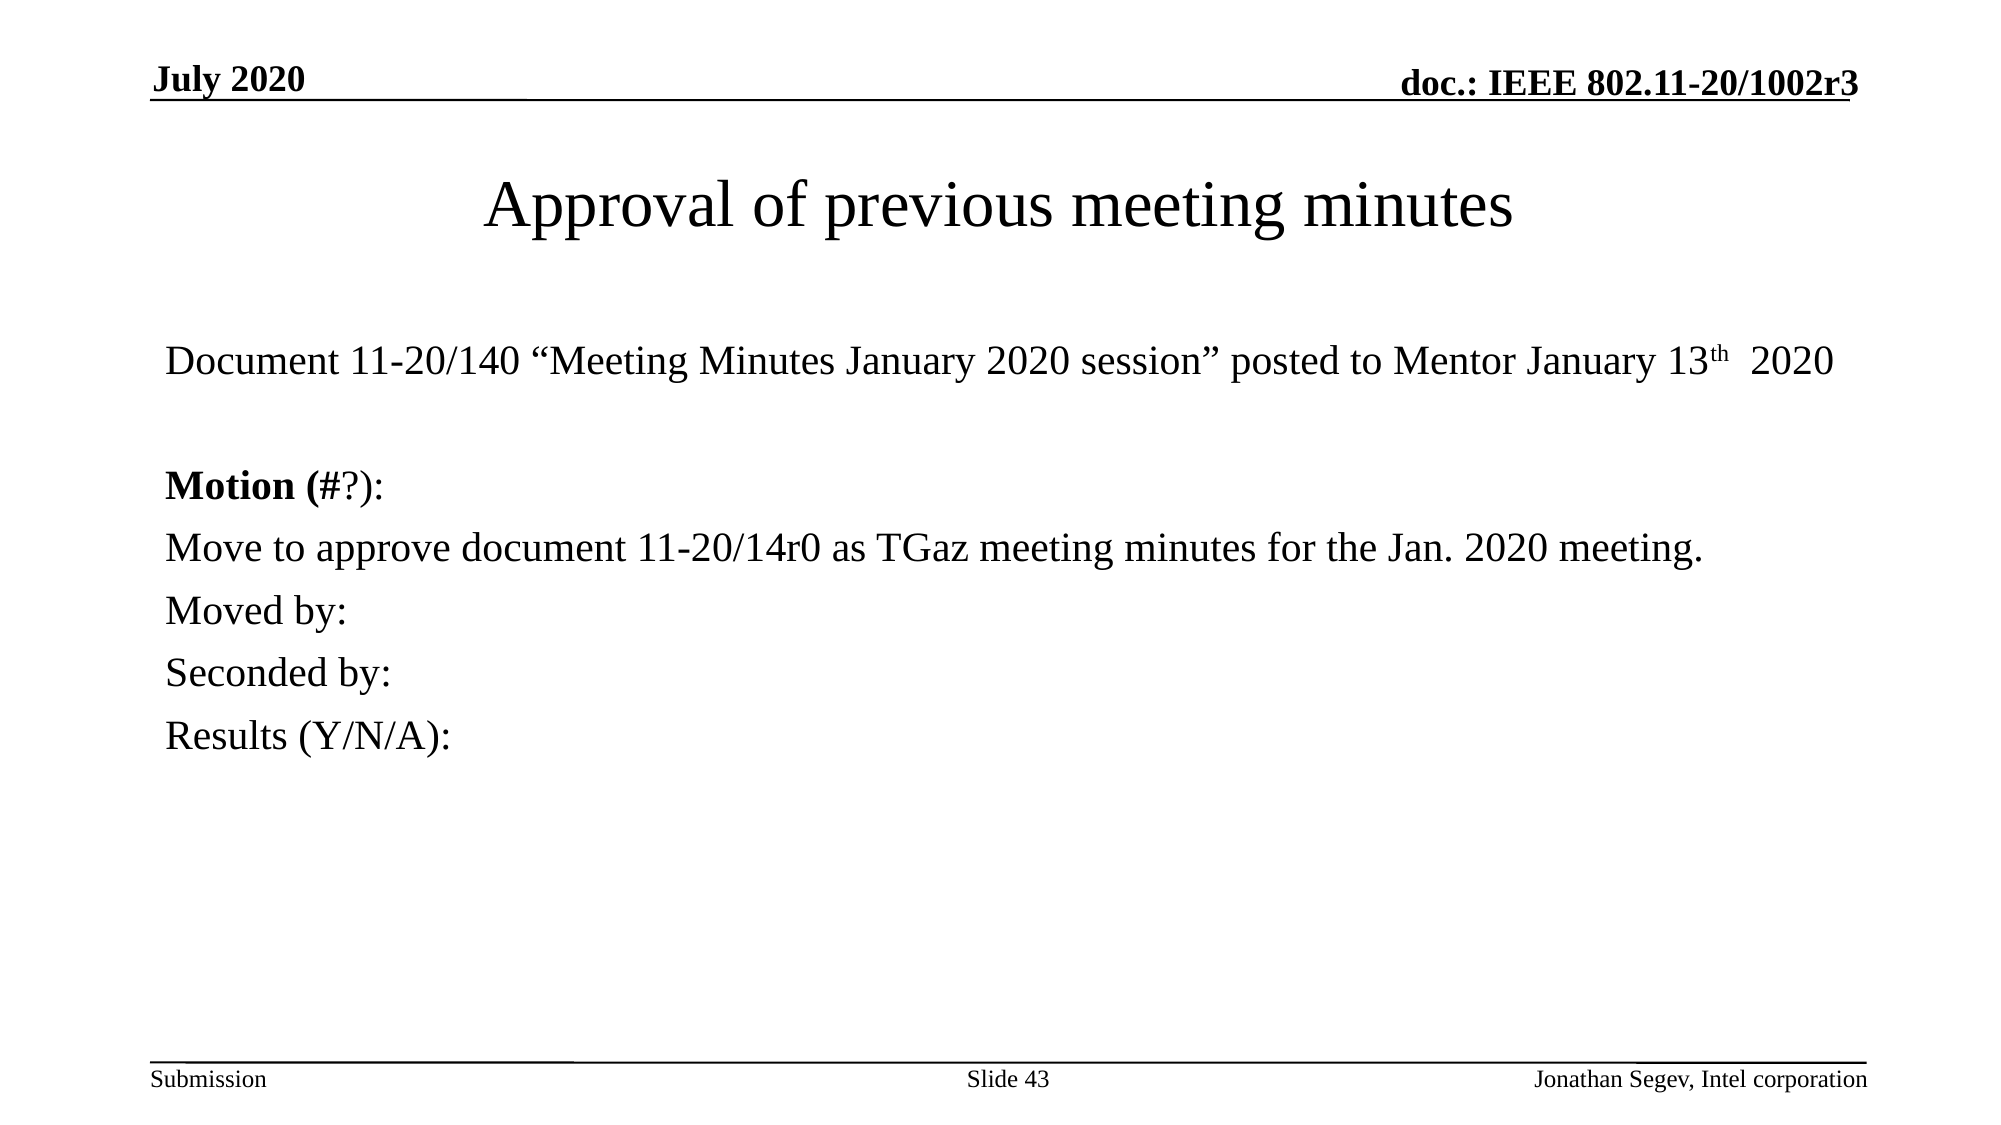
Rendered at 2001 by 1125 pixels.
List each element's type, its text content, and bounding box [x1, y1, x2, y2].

footer Jonathan Segev, Intel corporation [1171, 1061, 1869, 1093]
list Document 11-20/140 “Meeting Minutes January 2020 session” posted to Mentor January 13th 2020 Motion (#?): Move to approve document 11-20/14r0 as TGaz meeting minutes for the Jan. 2020 meeting. Moved by: Seconded by: Results (Y/N/A): [149, 324, 1850, 1000]
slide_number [152, 54, 563, 100]
slide_number Slide 43 [950, 1061, 1067, 1123]
title Approval of previous meeting minutes [149, 112, 1850, 288]
